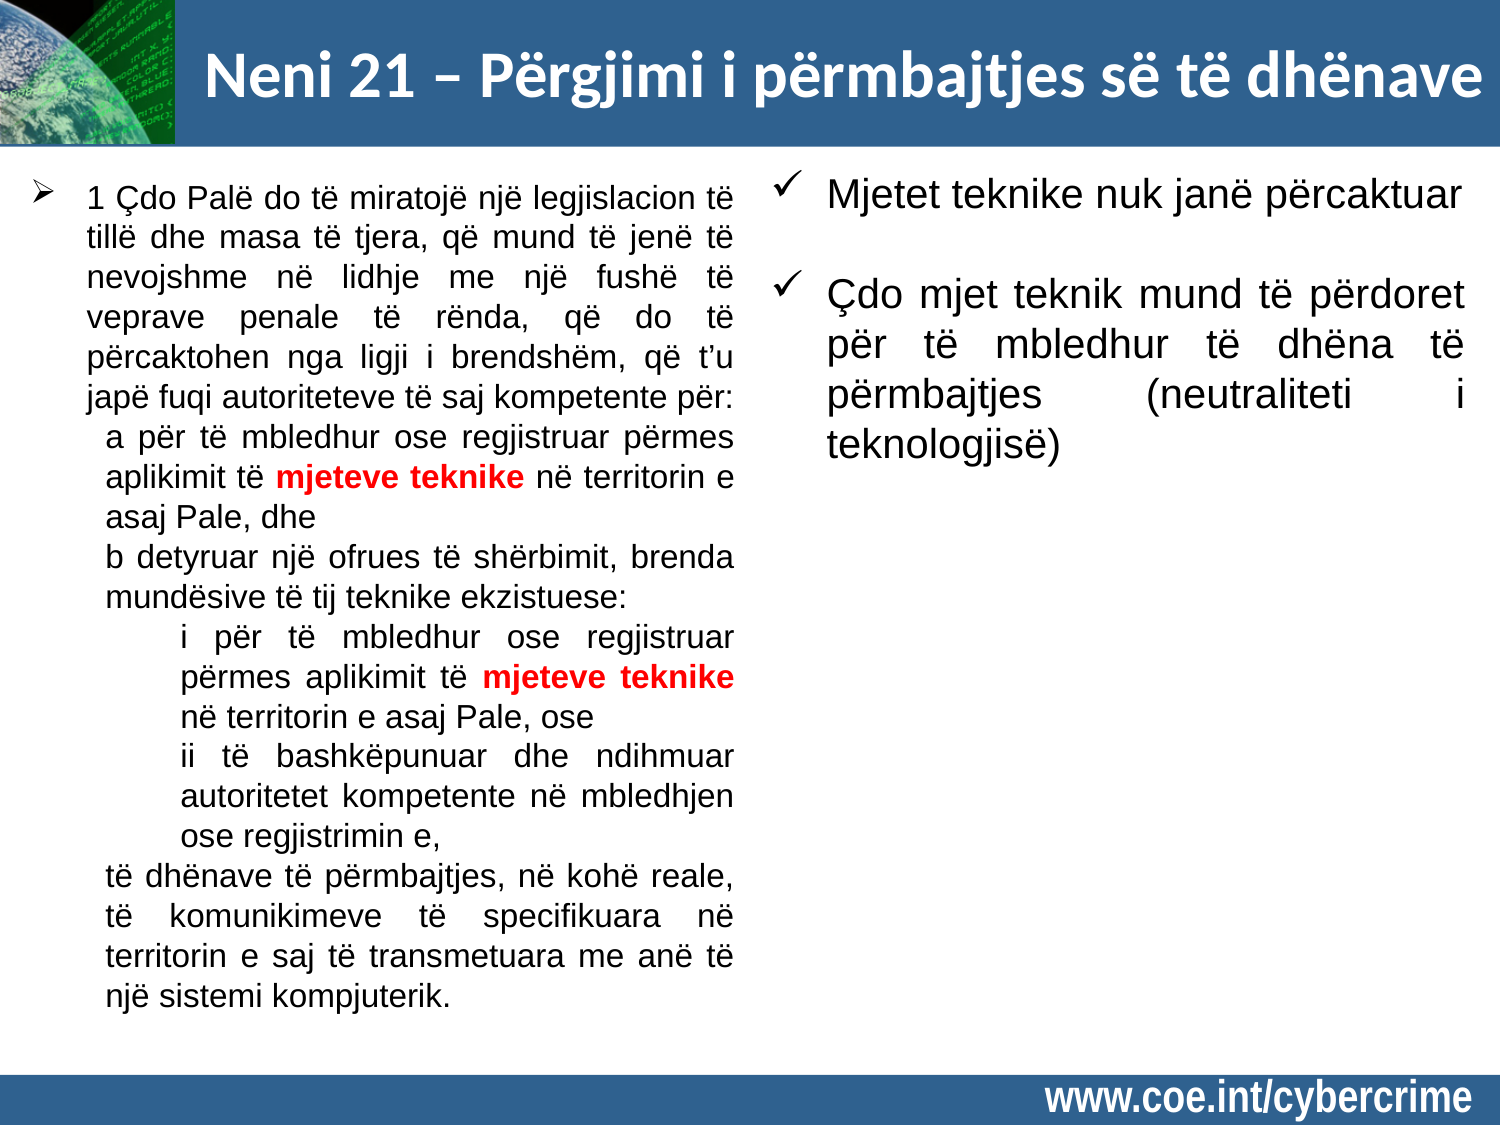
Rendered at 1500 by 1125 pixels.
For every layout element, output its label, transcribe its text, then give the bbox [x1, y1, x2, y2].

picture [0, 0, 175, 144]
text_box Neni 21 – Përgjimi i përmbajtjes së të dhënave [177, 0, 1500, 149]
text_box Mjetet teknike nuk janë përcaktuar Çdo mjet teknik mund të përdoret për të mbledhur të dhëna të përmbajtjes (neutraliteti i teknologjisë) [755, 159, 1480, 525]
text_box www.coe.int/cybercrime [1030, 1059, 1500, 1125]
text_box [0, 1073, 1030, 1125]
text_box 1 Çdo Palë do të miratojë një legjislacion të tillë dhe masa të tjera, që mund të jenë të nevojshme në lidhje me një fushë të veprave penale të rënda, që do të përcaktohen nga ligji i brendshëm, që t’u japë fuqi autoriteteve të saj kompetente për: a për të mbledhur ose regjistruar përmes aplikimit të mjeteve teknike në territorin e asaj Pale, dhe b detyruar një ofrues të shërbimit, brenda mundësive të tij teknike ekzistuese: i për të mbledhur ose regjistruar përmes aplikimit të mjeteve teknike në territorin e asaj Pale, ose ii të bashkëpunuar dhe ndihmuar autoritetet kompetente në mbledhjen ose regjistrimin e, të dhënave të përmbajtjes, në kohë reale, të komunikimeve të specifikuara në territorin e saj të transmetuara me anë të një sistemi kompjuterik. [15, 168, 750, 1022]
